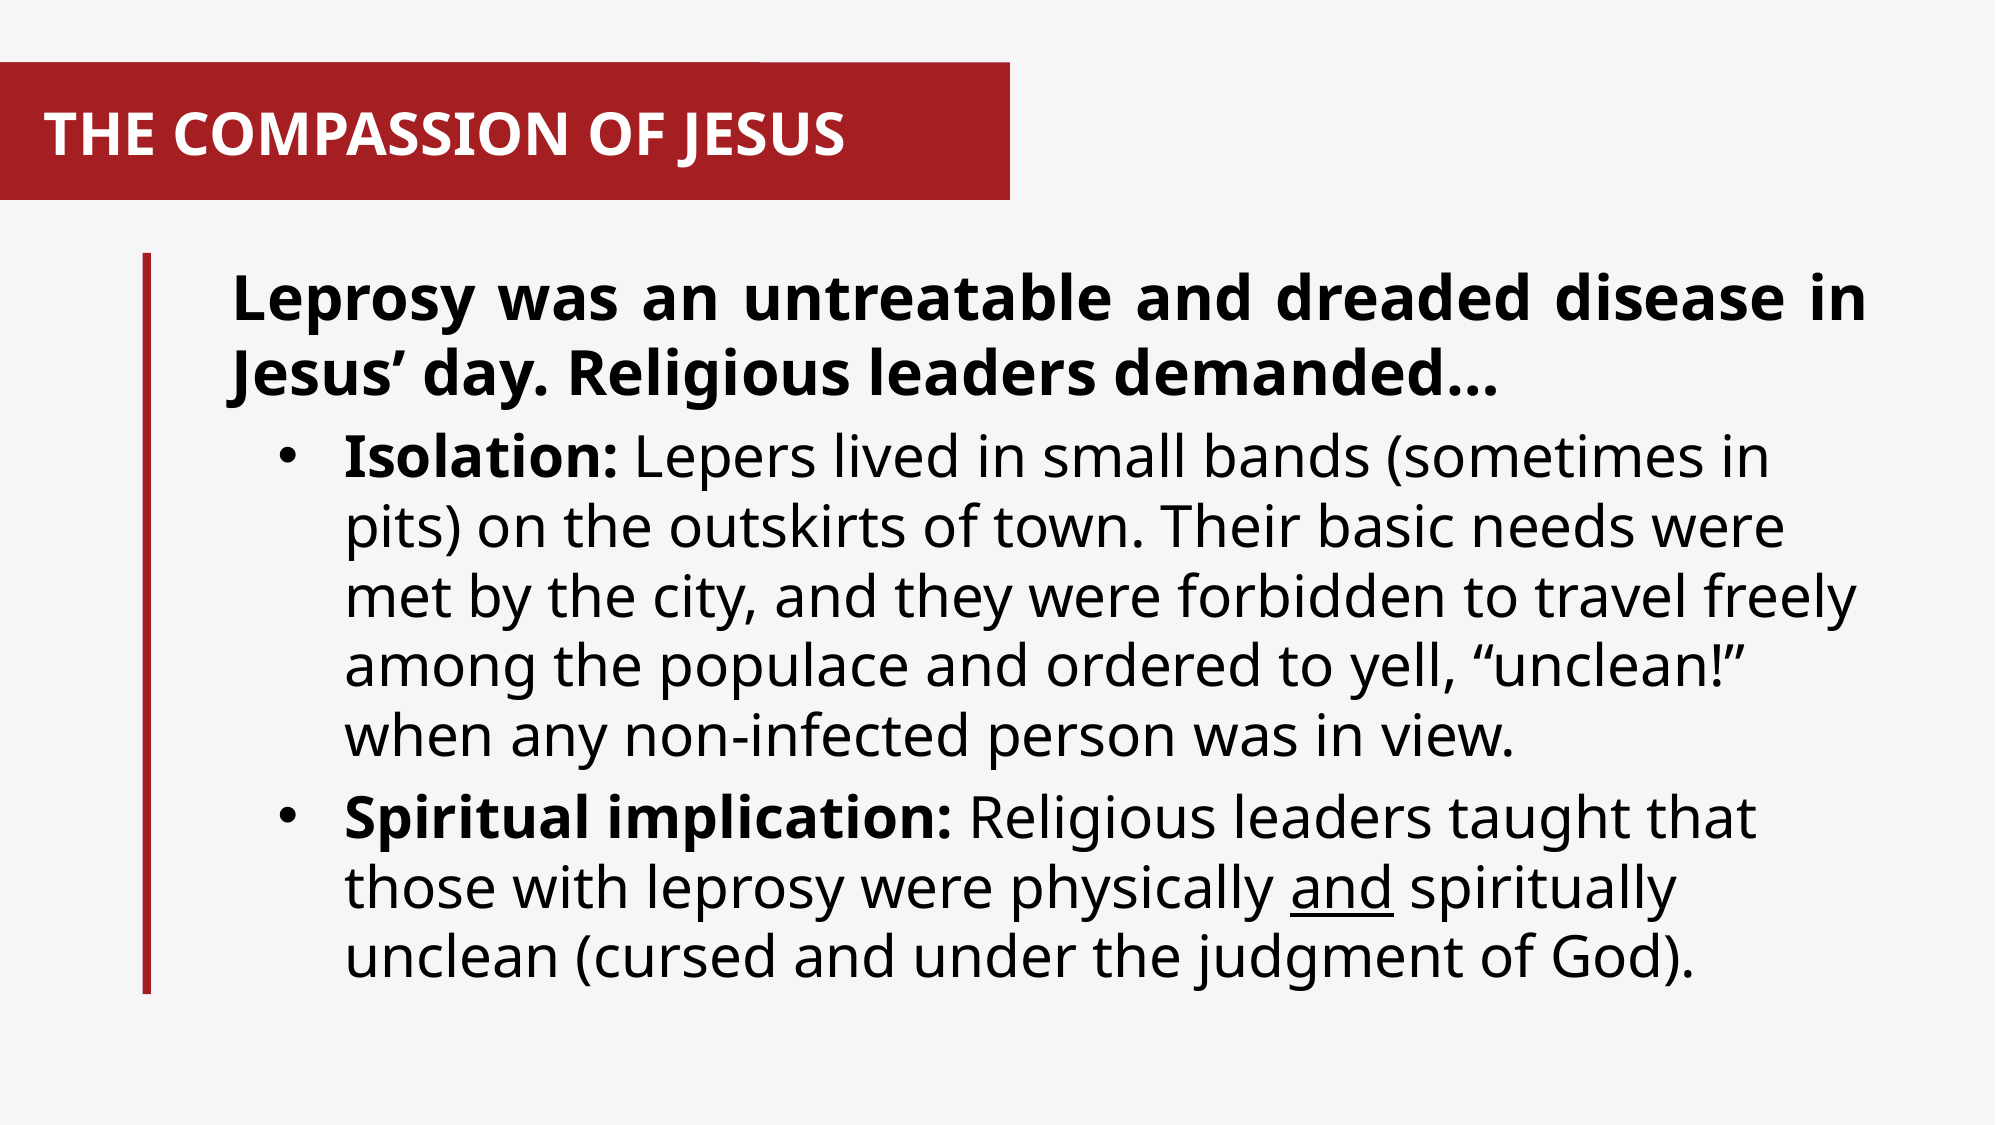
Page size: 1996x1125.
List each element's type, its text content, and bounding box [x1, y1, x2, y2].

subtitle Leprosy was an untreatable and dreaded disease in Jesus’ day. Religious leaders demanded… Isolation: Lepers lived in small bands (sometimes in pits) on the outskirts of town. Their basic needs were met by the city, and they were forbidden to travel freely among the populace and ordered to yell, “unclean!” when any non-infected person was in view. Spiritual implication: Religious leaders taught that those with leprosy were physically and spiritually unclean (cursed and under the judgment of God). [197, 249, 1885, 1088]
title THE COMPASSION OF JESUS [0, 62, 1010, 200]
